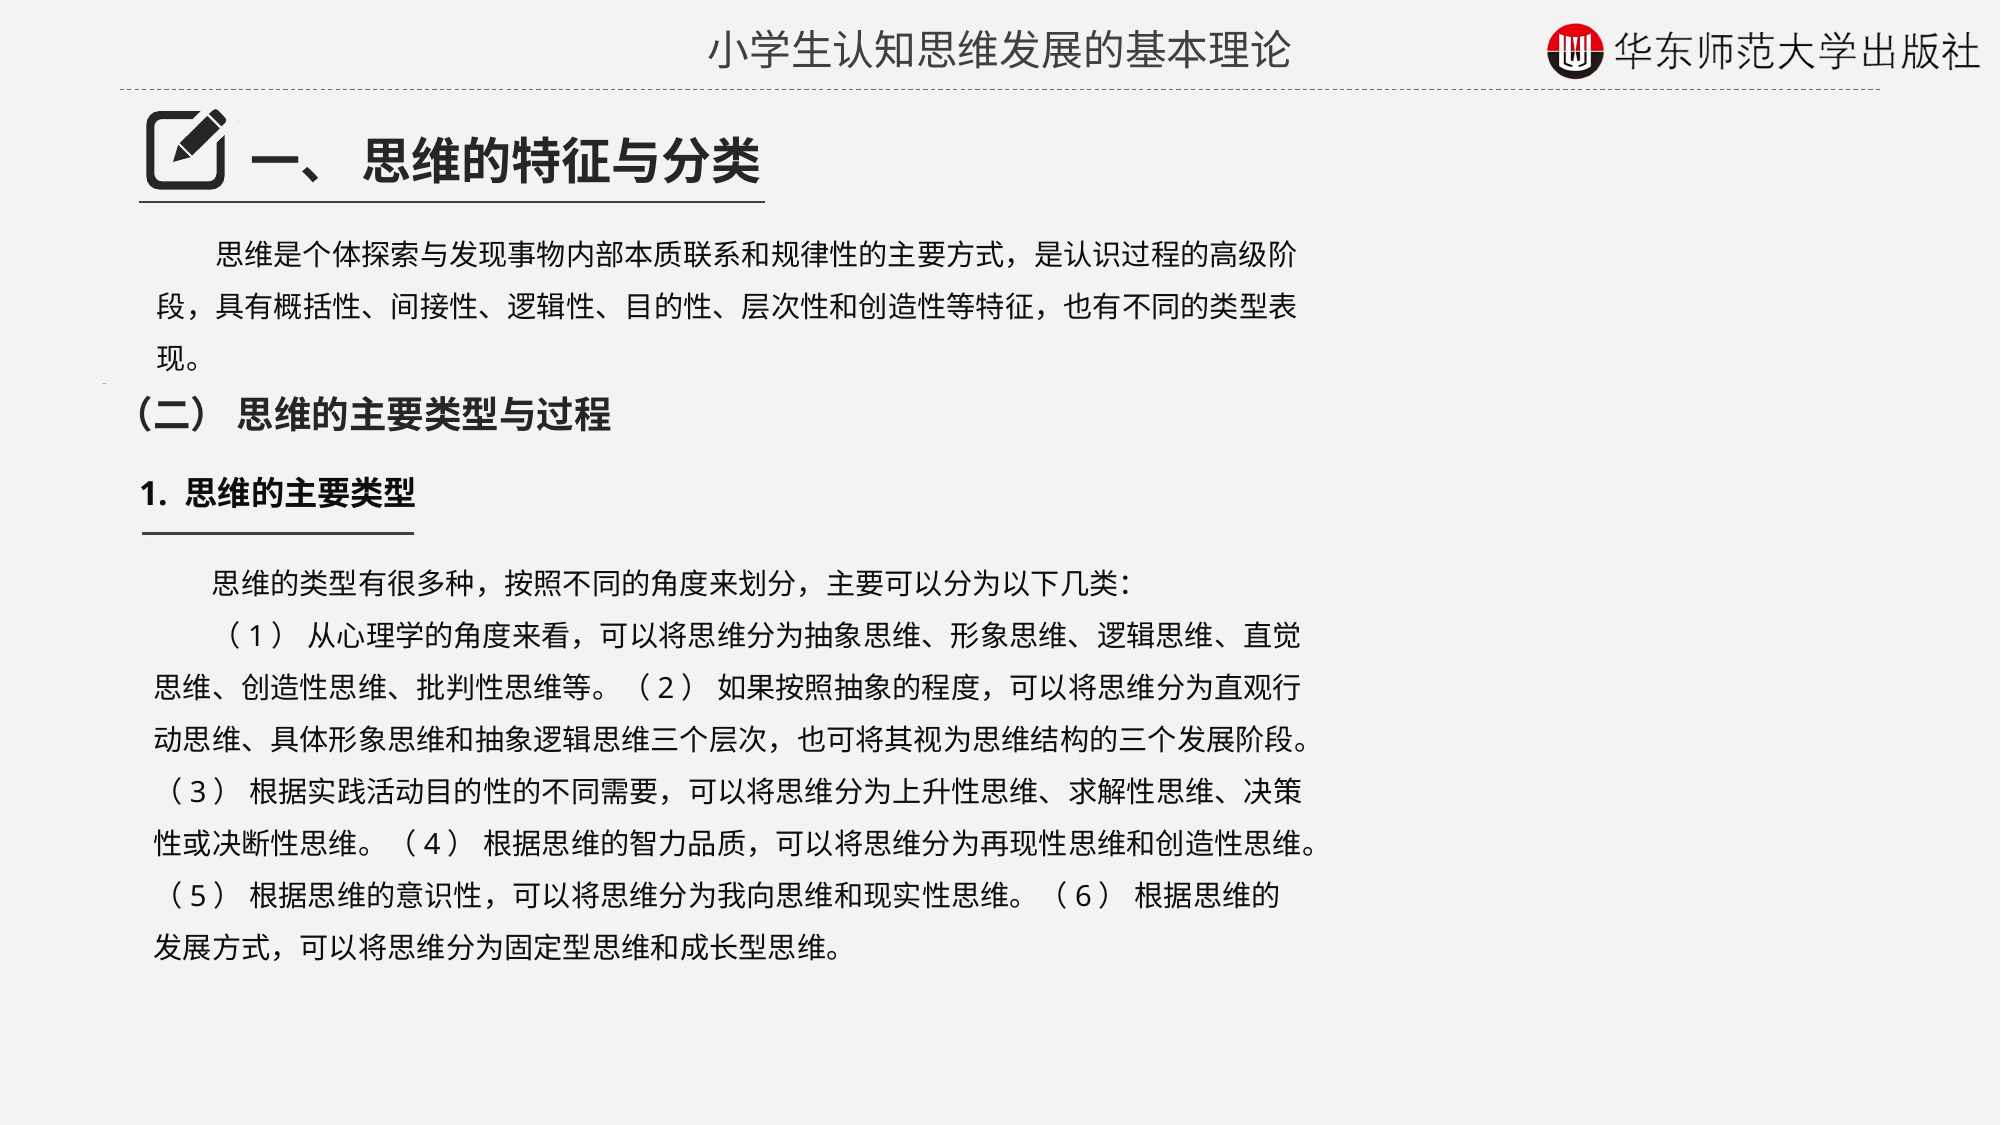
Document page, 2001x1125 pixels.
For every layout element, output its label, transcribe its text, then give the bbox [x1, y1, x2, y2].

text_box 一、 思维的特征与分类 [235, 121, 940, 197]
text_box 1. 思维的主要类型 [124, 465, 807, 520]
text_box [208, 109, 227, 127]
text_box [1536, 13, 1989, 83]
text_box 思维是个体探索与发现事物内部本质联系和规律性的主要方式，是认识过程的高级阶段，具有概括性、间接性、逻辑性、目的性、层次性和创造性等特征，也有不同的类型表现。 [142, 212, 1320, 383]
text_box 小学生认知思维发展的基本理论 [680, 23, 1320, 74]
text_box （二） 思维的主要类型与过程 [101, 383, 692, 444]
text_box [146, 111, 225, 190]
text_box 思维的类型有很多种，按照不同的角度来划分，主要可以分为以下几类： （1） 从心理学的角度来看，可以将思维分为抽象思维、形象思维、逻辑思维、直觉思维、创造性思维、批判性思维等。（2） 如果按照抽象的程度，可以将思维分为直观行动思维、具体形象思维和抽象逻辑思维三个层次，也可将其视为思维结构的三个发展阶段。（3） 根据实践活动目的性的不同需要，可以将思维分为上升性思维、求解性思维、决策性或决断性思维。（4） 根据思维的智力品质，可以将思维分为再现性思维和创造性思维。（5） 根据思维的意识性，可以将思维分为我向思维和现实性思维。（6） 根据思维的发展方式，可以将思维分为固定型思维和成长型思维。 [138, 540, 1320, 972]
